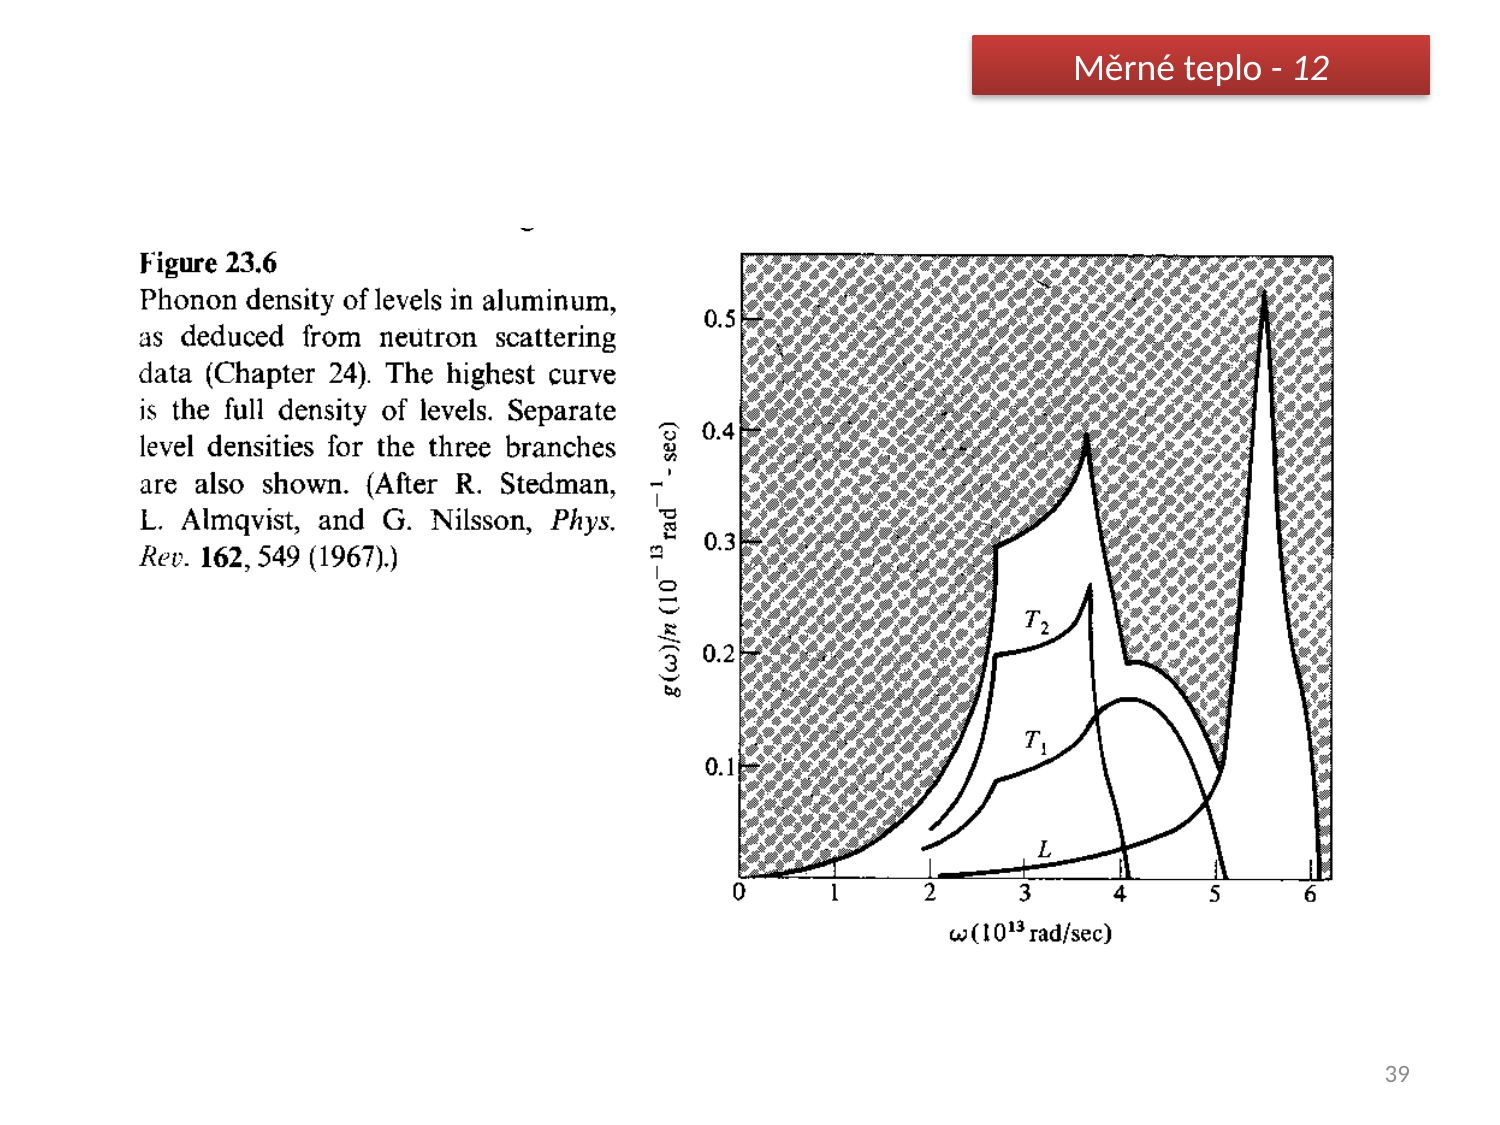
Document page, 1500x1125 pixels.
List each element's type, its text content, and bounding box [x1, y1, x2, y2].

slide_number 39 [1074, 1042, 1425, 1103]
picture [128, 228, 1360, 962]
text_box Měrné teplo - 12 [972, 35, 1430, 95]
